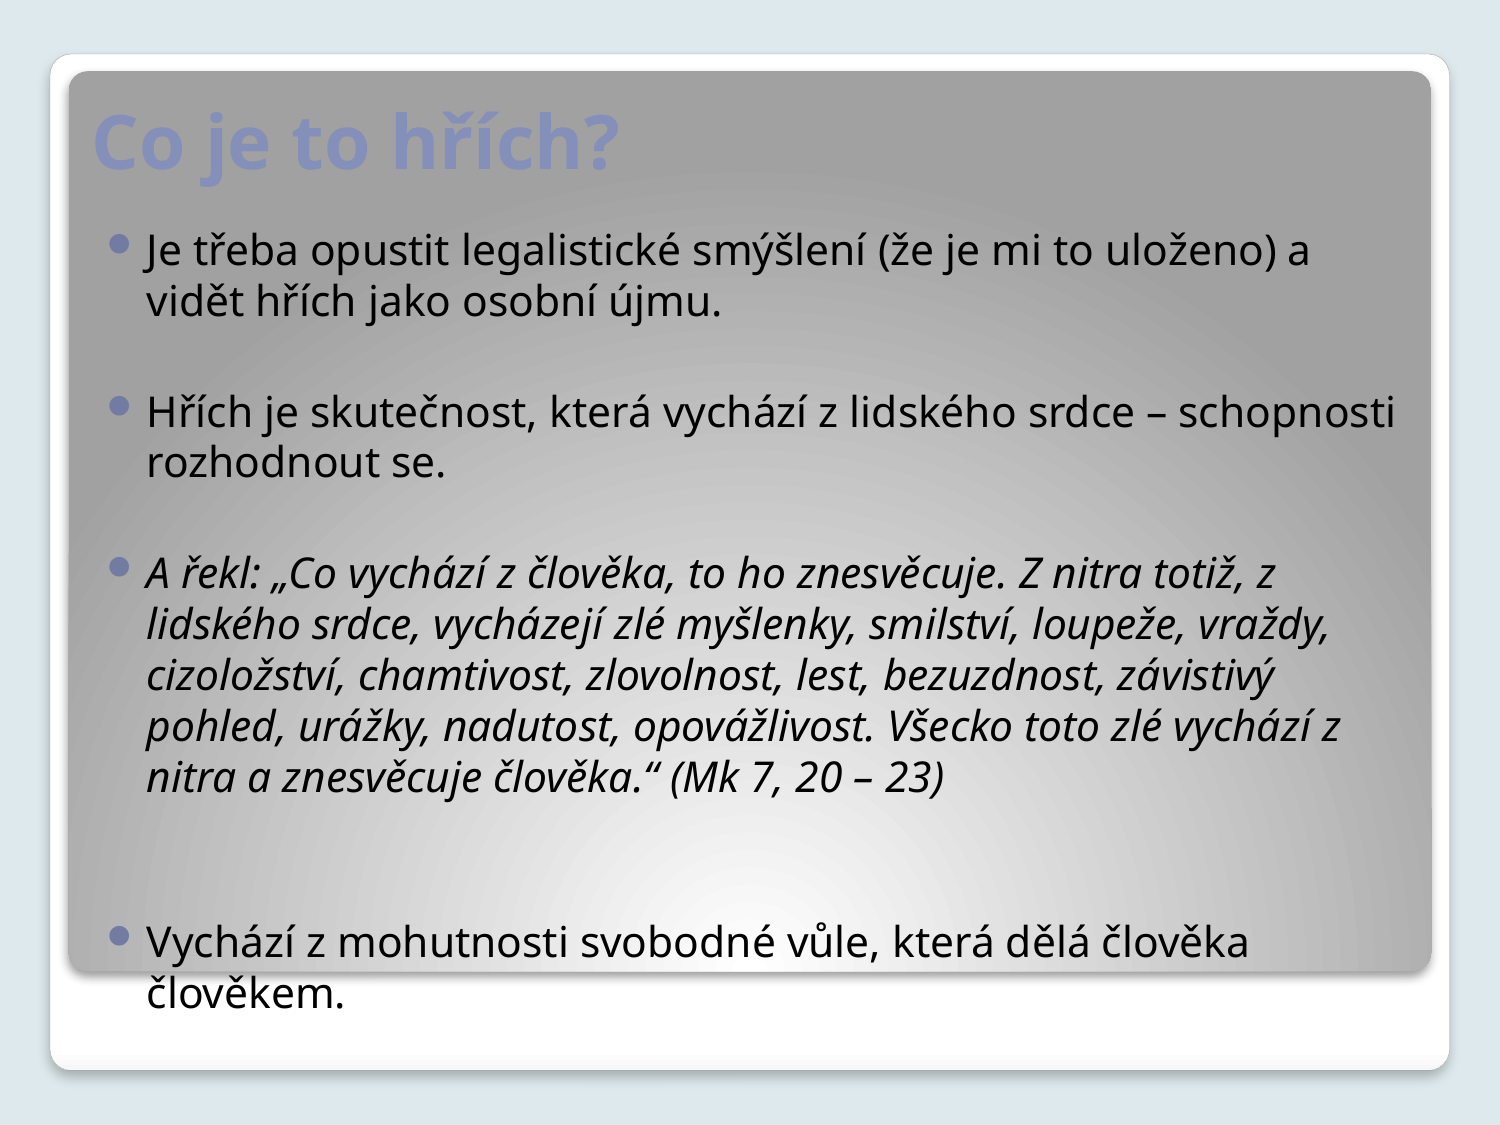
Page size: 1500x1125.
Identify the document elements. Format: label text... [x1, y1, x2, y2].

list Je třeba opustit legalistické smýšlení (že je mi to uloženo) a vidět hřích jako osobní újmu. Hřích je skutečnost, která vychází z lidského srdce – schopnosti rozhodnout se. A řekl: „Co vychází z člověka, to ho znesvěcuje. Z nitra totiž, z lidského srdce, vycházejí zlé myšlenky, smilství, loupeže, vraždy, cizoložství, chamtivost, zlovolnost, lest, bezuzdnost, závistivý pohled, urážky, nadutost, opovážlivost. Všecko toto zlé vychází z nitra a znesvěcuje člověka.“ (Mk 7, 20 – 23) Vychází z mohutnosti svobodné vůle, která dělá člověka člověkem. [76, 208, 1420, 1025]
title Co je to hřích? [76, 66, 1420, 192]
